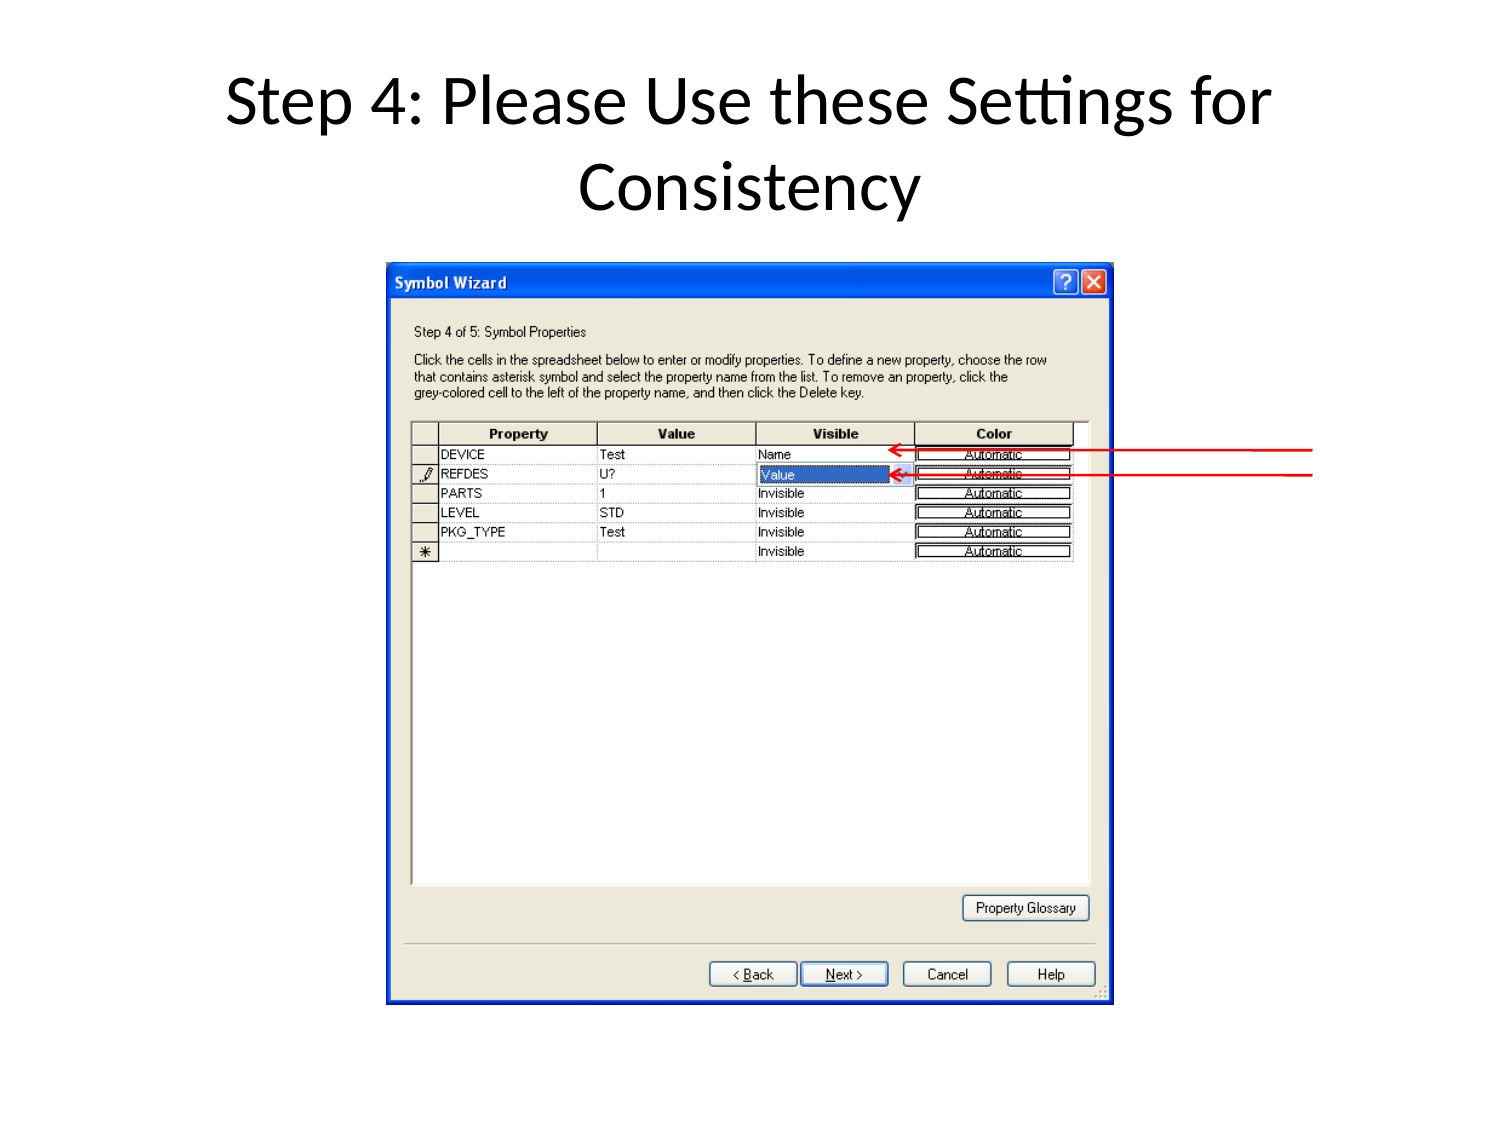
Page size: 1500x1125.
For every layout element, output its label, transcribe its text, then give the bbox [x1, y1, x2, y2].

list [386, 262, 1114, 1006]
title Step 4: Please Use these Settings for Consistency [75, 45, 1425, 233]
